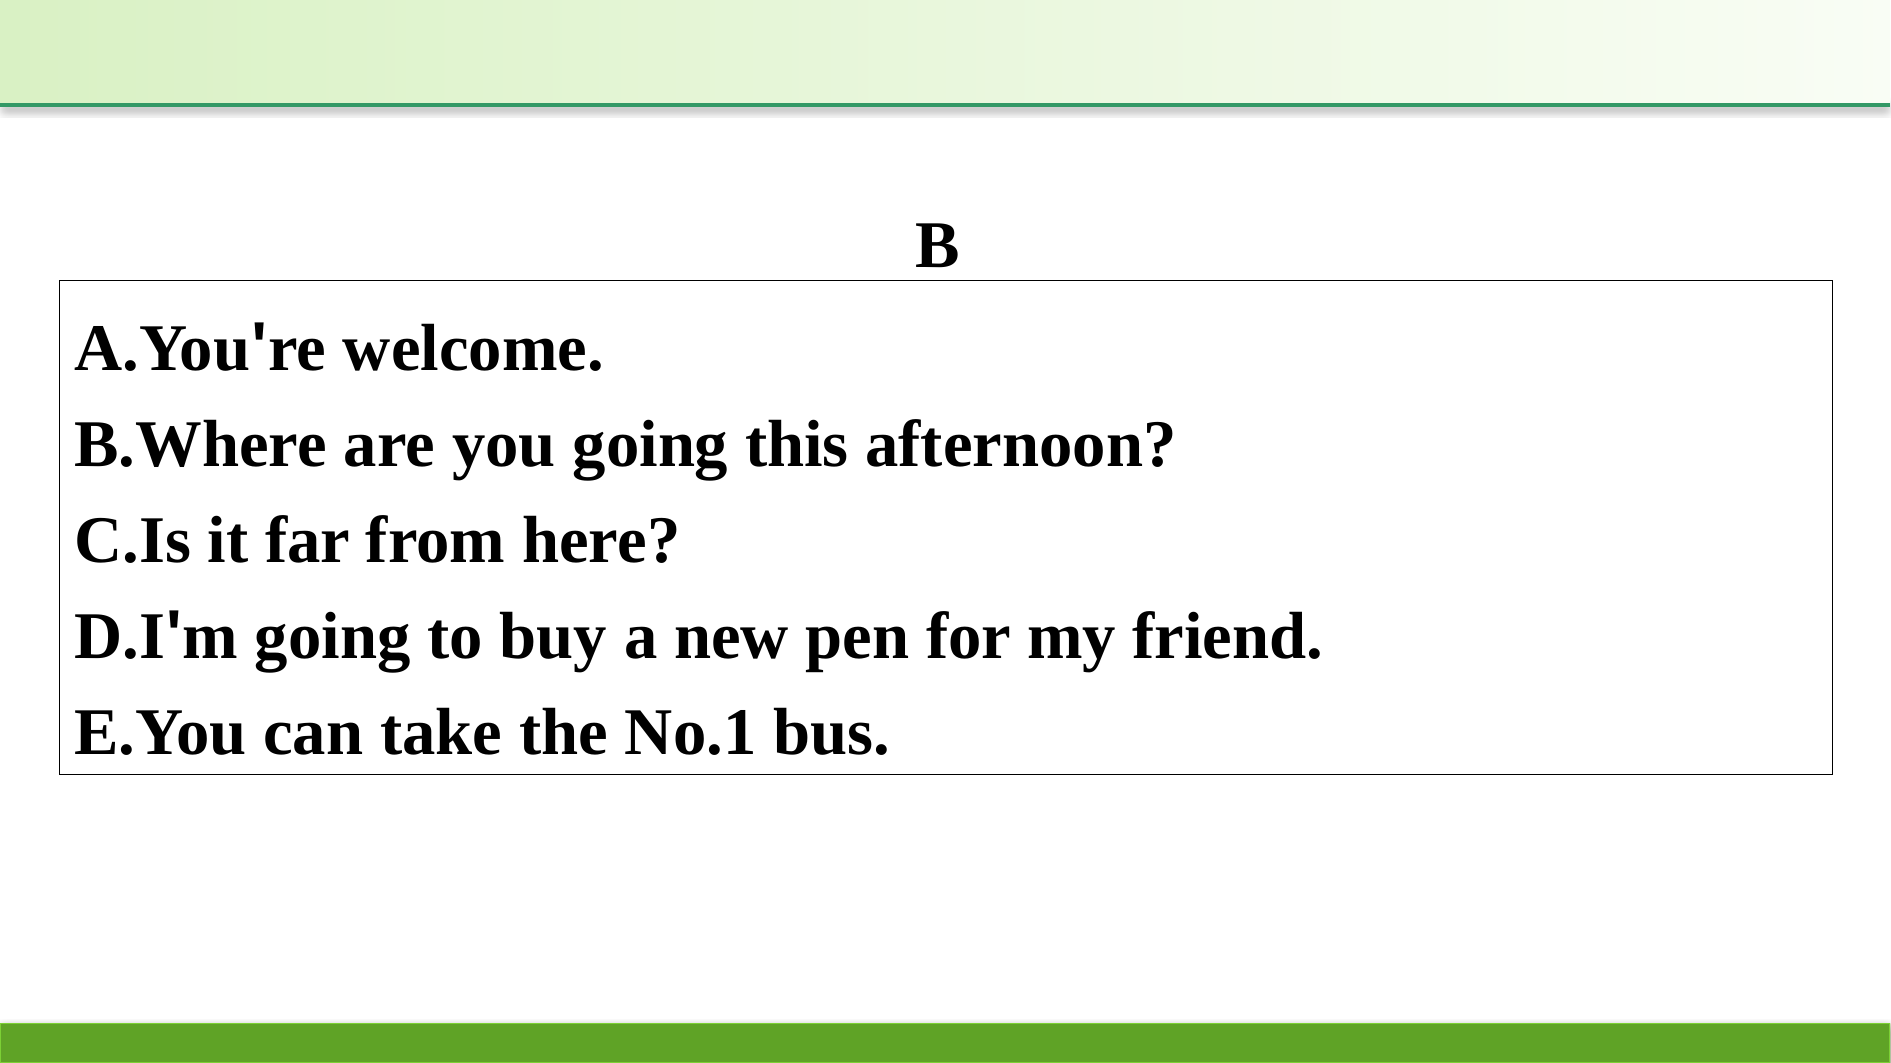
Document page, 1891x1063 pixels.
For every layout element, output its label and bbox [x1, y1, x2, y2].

text_box [59, 176, 1833, 781]
